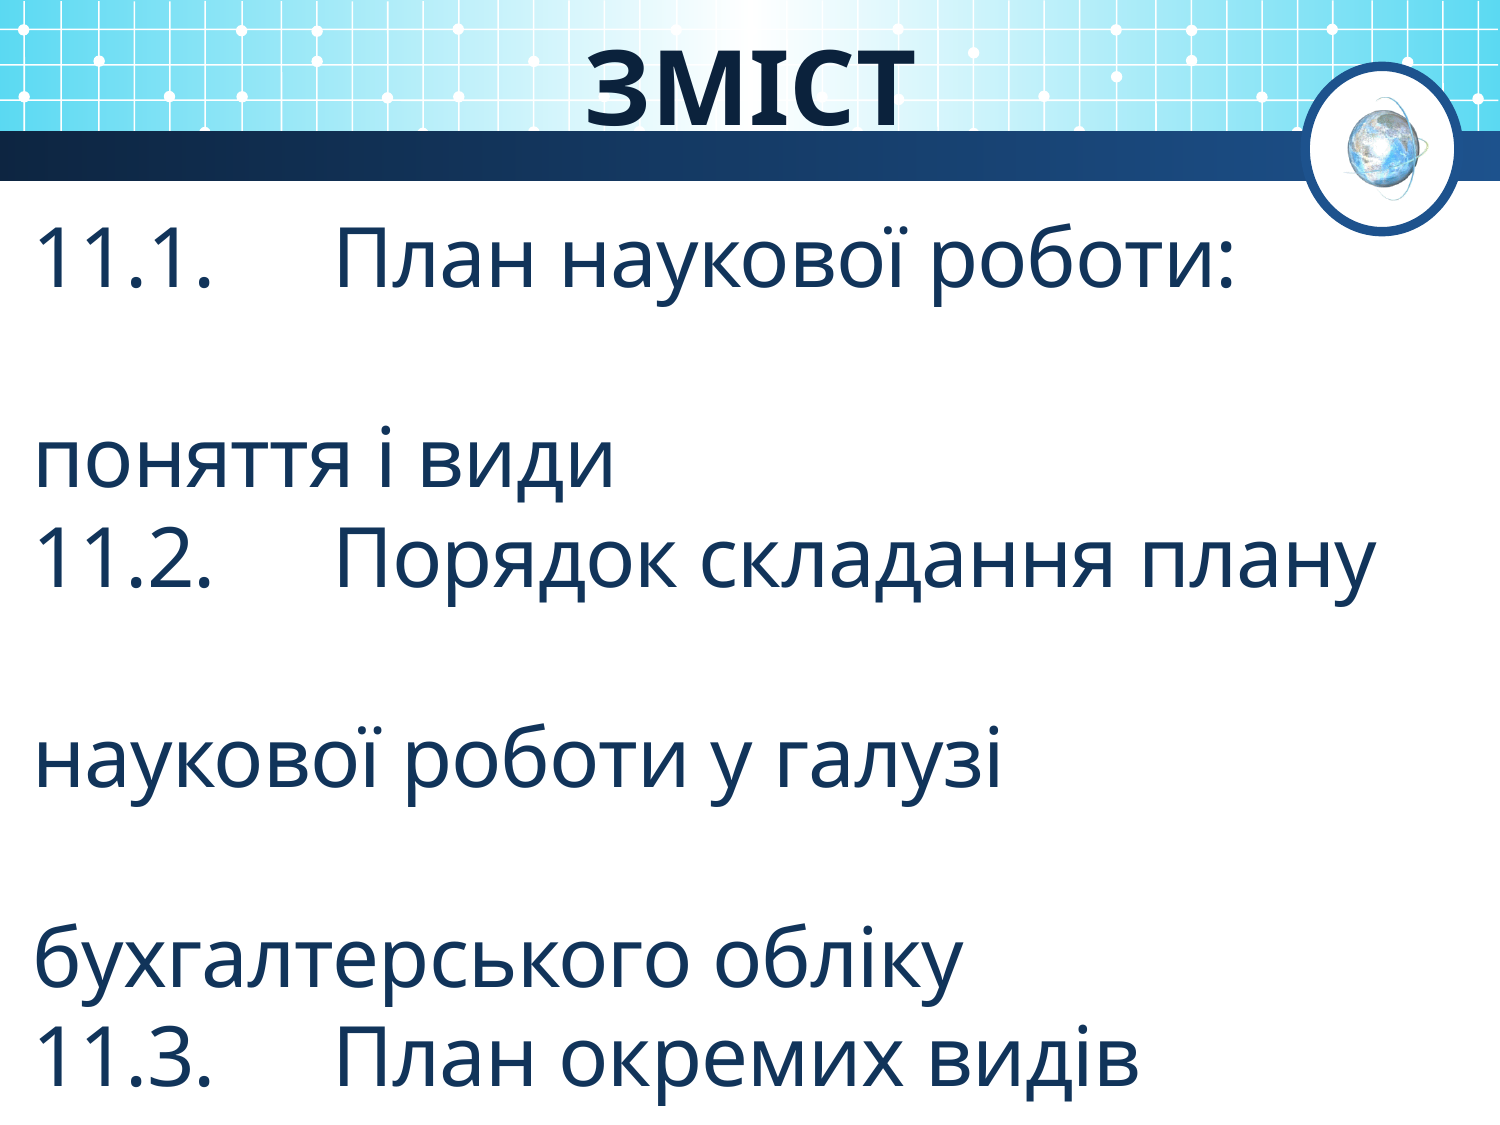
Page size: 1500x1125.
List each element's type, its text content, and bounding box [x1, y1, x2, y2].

picture [1310, 99, 1454, 196]
title ЗМІСТ [64, 37, 1436, 130]
list 11.1. План наукової роботи: поняття і види 11.2. Порядок складання плану наукової роботи у галузі бухгалтерського обліку 11.3. План окремих видів бухгалтерських наукових робіт [17, 196, 1500, 1094]
